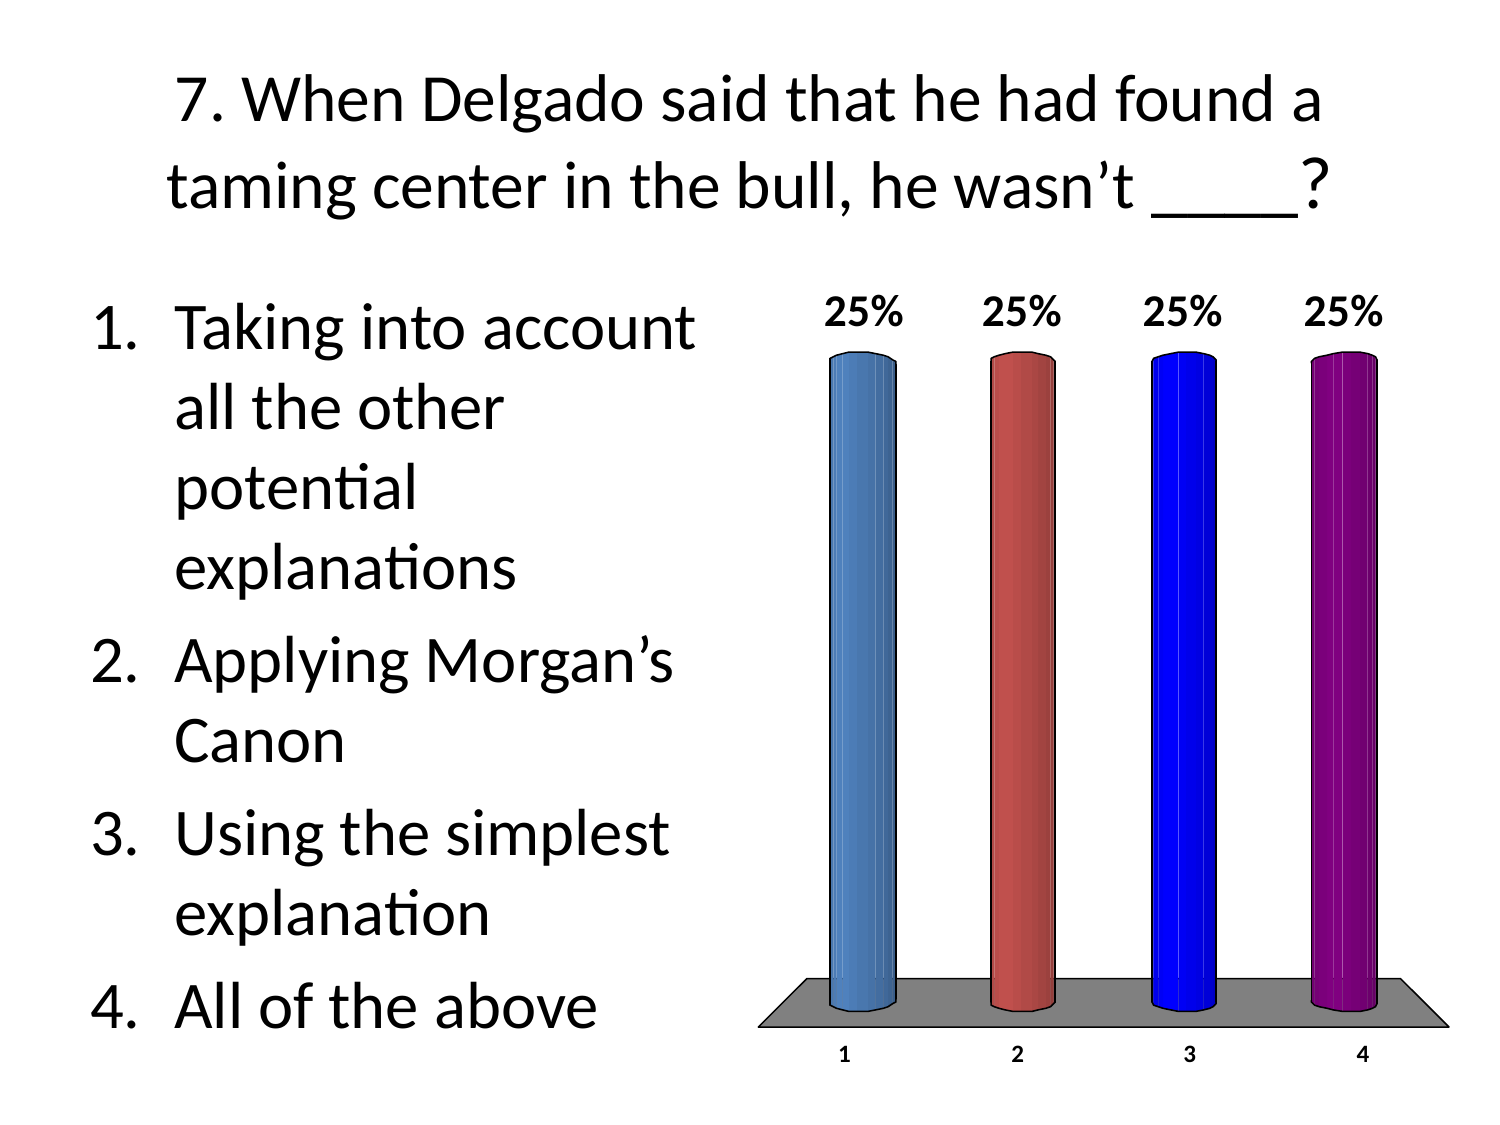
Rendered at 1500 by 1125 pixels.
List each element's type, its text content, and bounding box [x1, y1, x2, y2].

title 7. When Delgado said that he had found a taming center in the bull, he wasn’t ____? [75, 45, 1425, 233]
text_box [739, 270, 1490, 1115]
list Taking into account all the other potential explanations Applying Morgan’s Canon Using the simplest explanation All of the above [75, 275, 734, 1018]
